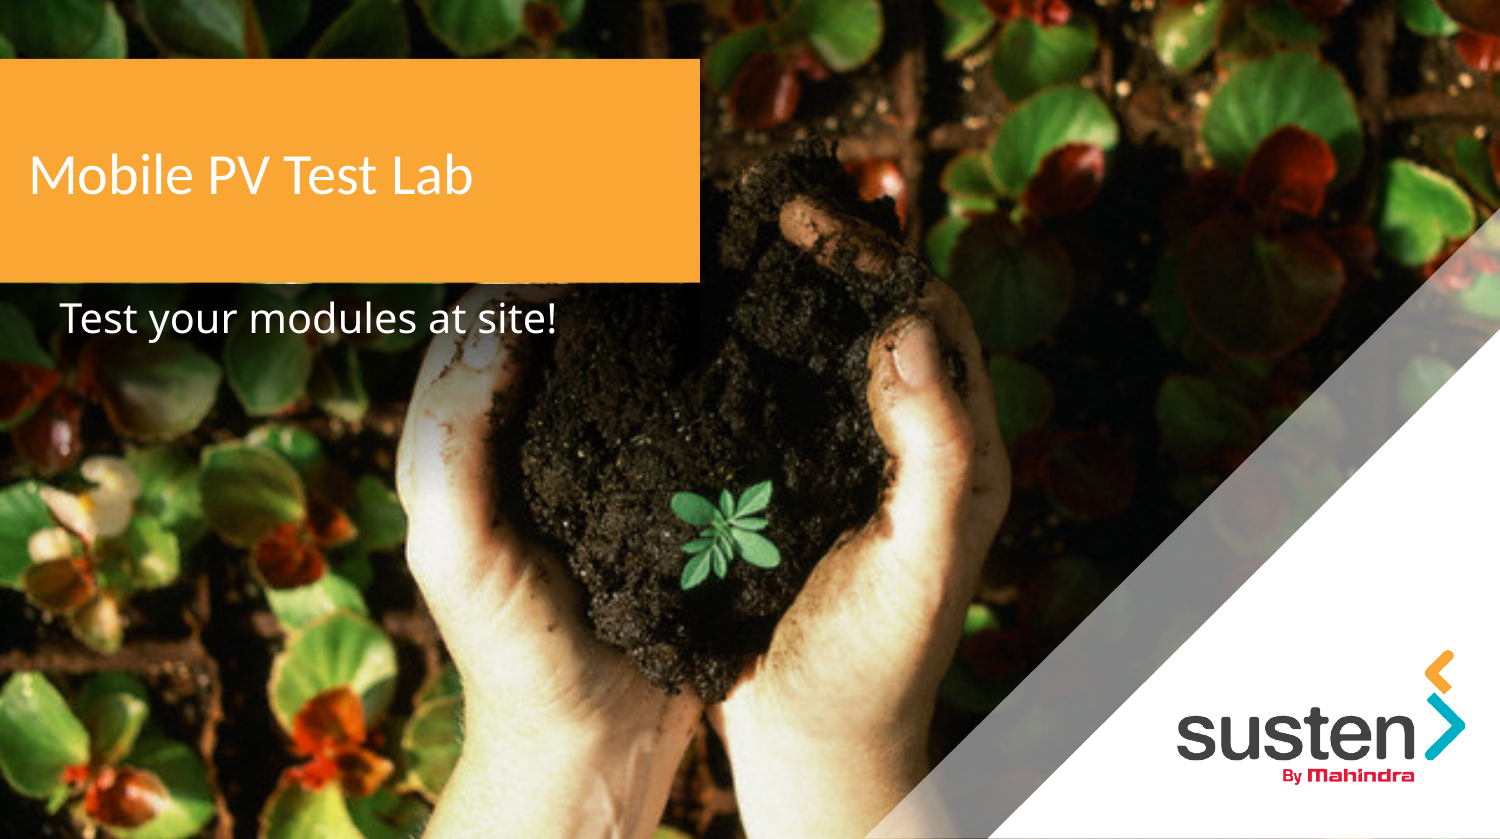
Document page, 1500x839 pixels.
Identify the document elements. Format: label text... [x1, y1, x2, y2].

picture [1154, 627, 1488, 807]
subtitle Test your modules at site! [0, 284, 700, 499]
picture [0, 0, 1500, 839]
list Mobile PV Test Lab [0, 58, 700, 283]
